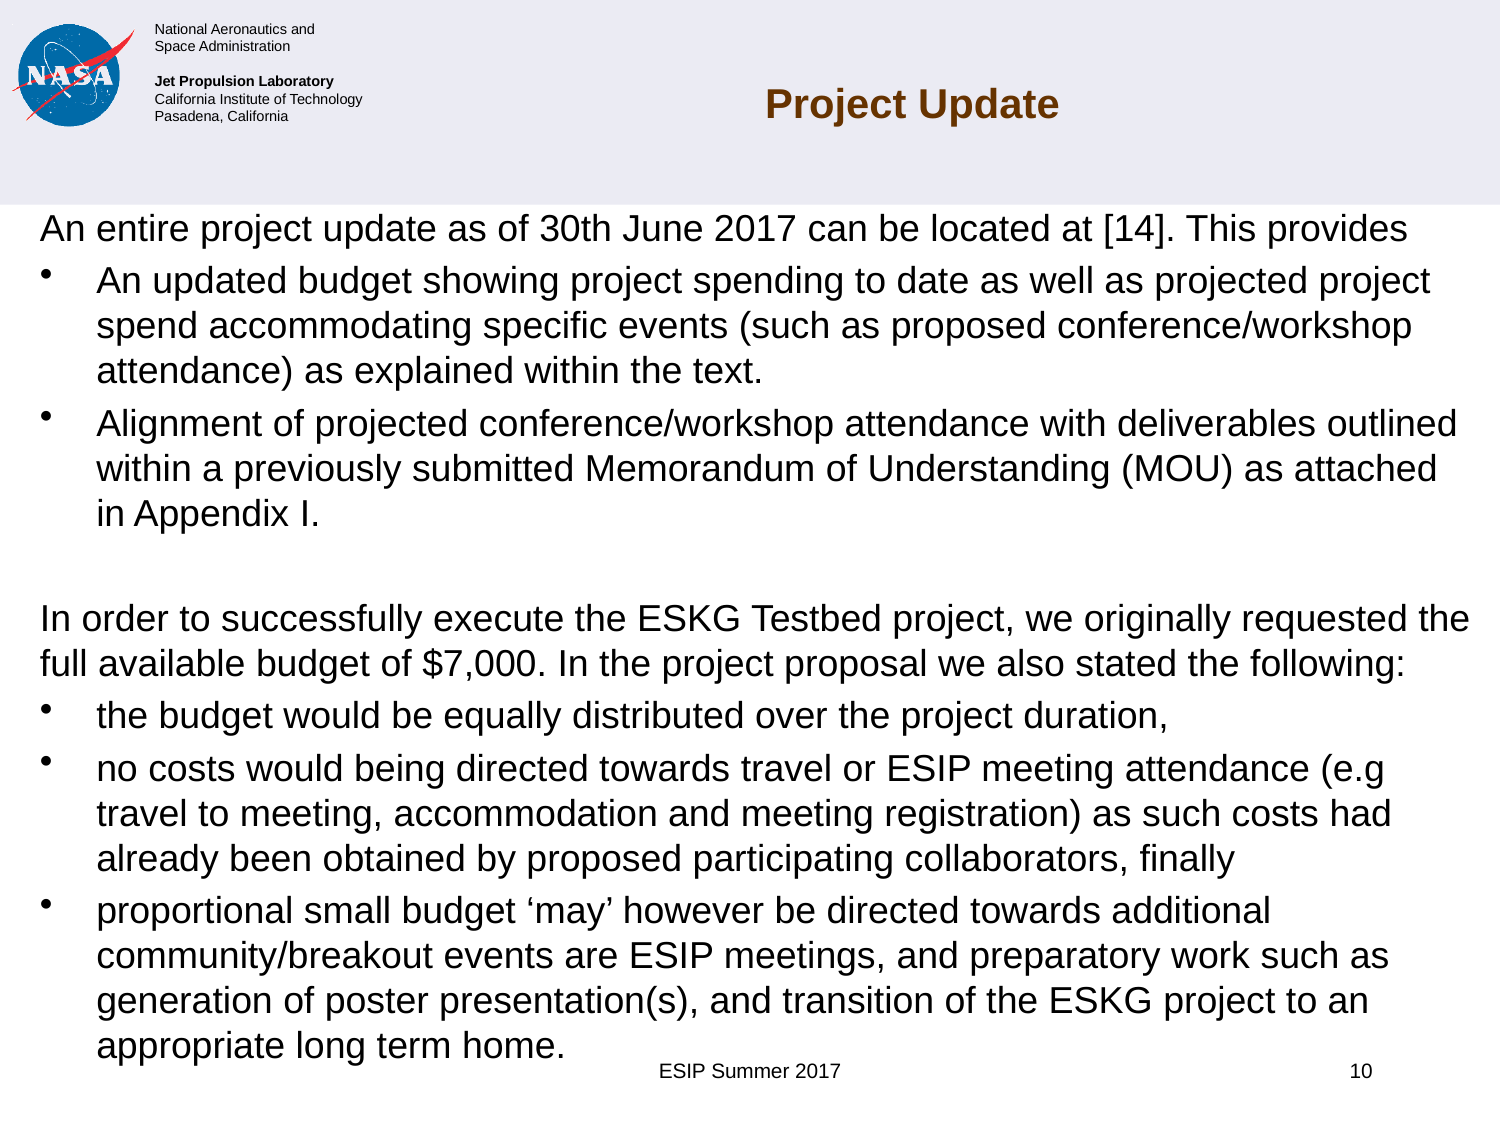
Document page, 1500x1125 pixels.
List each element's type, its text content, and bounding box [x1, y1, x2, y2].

picture [12, 24, 139, 132]
title Project Update [337, 8, 1488, 196]
list An entire project update as of 30th June 2017 can be located at [14]. This provides An updated budget showing project spending to date as well as projected project spend accommodating specific events (such as proposed conference/workshop attendance) as explained within the text. Alignment of projected conference/workshop attendance with deliverables outlined within a previously submitted Memorandum of Understanding (MOU) as attached in Appendix I. In order to successfully execute the ESKG Testbed project, we originally requested the full available budget of $7,000. In the project proposal we also stated the following: the budget would be equally distributed over the project duration, no costs would being directed towards travel or ESIP meeting attendance (e.g travel to meeting, accommodation and meeting registration) as such costs had already been obtained by proposed participating collaborators, finally proportional small budget ‘may’ however be directed towards additional community/breakout events are ESIP meetings, and preparatory work such as generation of poster presentation(s), and transition of the ESKG project to an appropriate long term home. [24, 196, 1488, 967]
slide_number 10 [1074, 1050, 1388, 1125]
footer ESIP Summer 2017 [512, 1050, 988, 1125]
